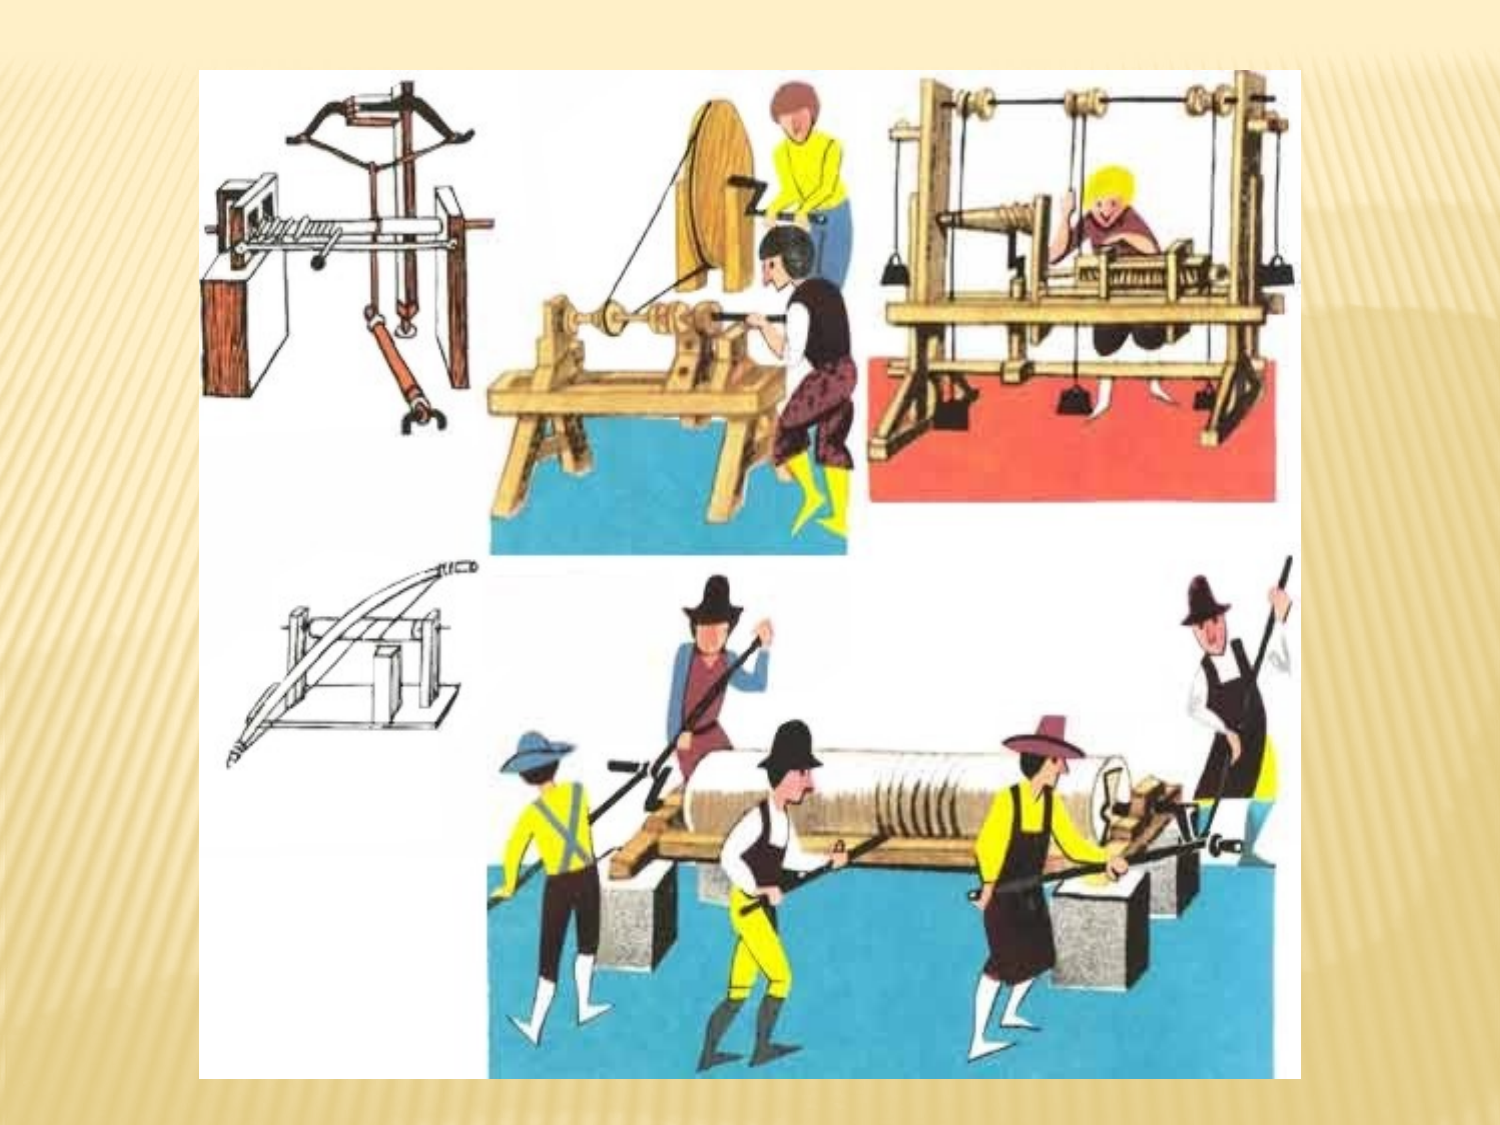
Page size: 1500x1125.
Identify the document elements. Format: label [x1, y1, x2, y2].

picture [198, 69, 1302, 1079]
